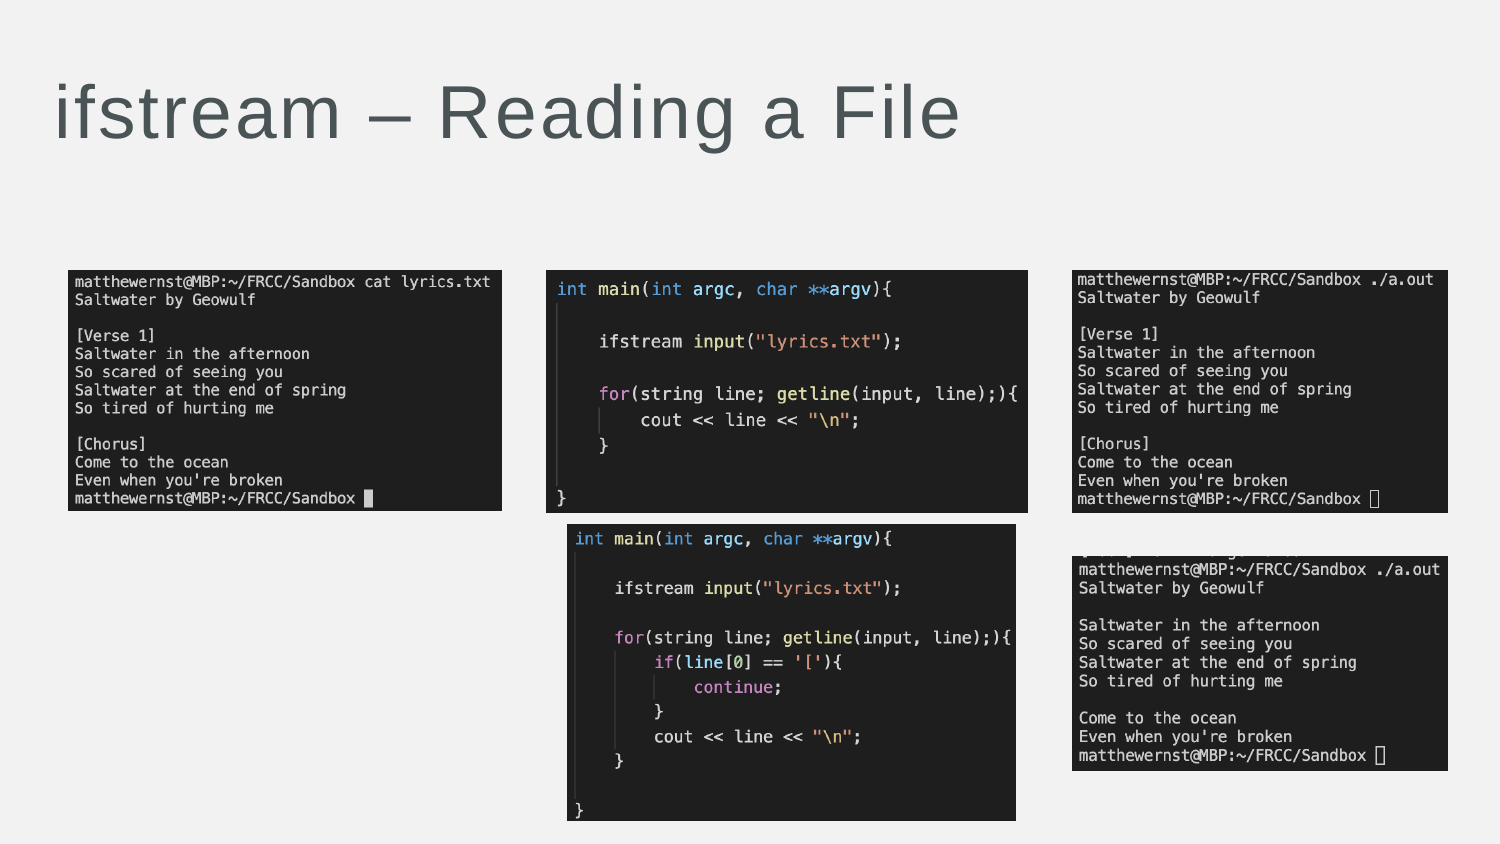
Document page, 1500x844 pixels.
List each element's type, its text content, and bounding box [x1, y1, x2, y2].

picture [546, 269, 1028, 513]
picture [68, 270, 502, 512]
picture [1072, 270, 1448, 513]
picture [1071, 556, 1448, 771]
picture [567, 524, 1016, 821]
title ifstream – Reading a File [42, 51, 1410, 167]
